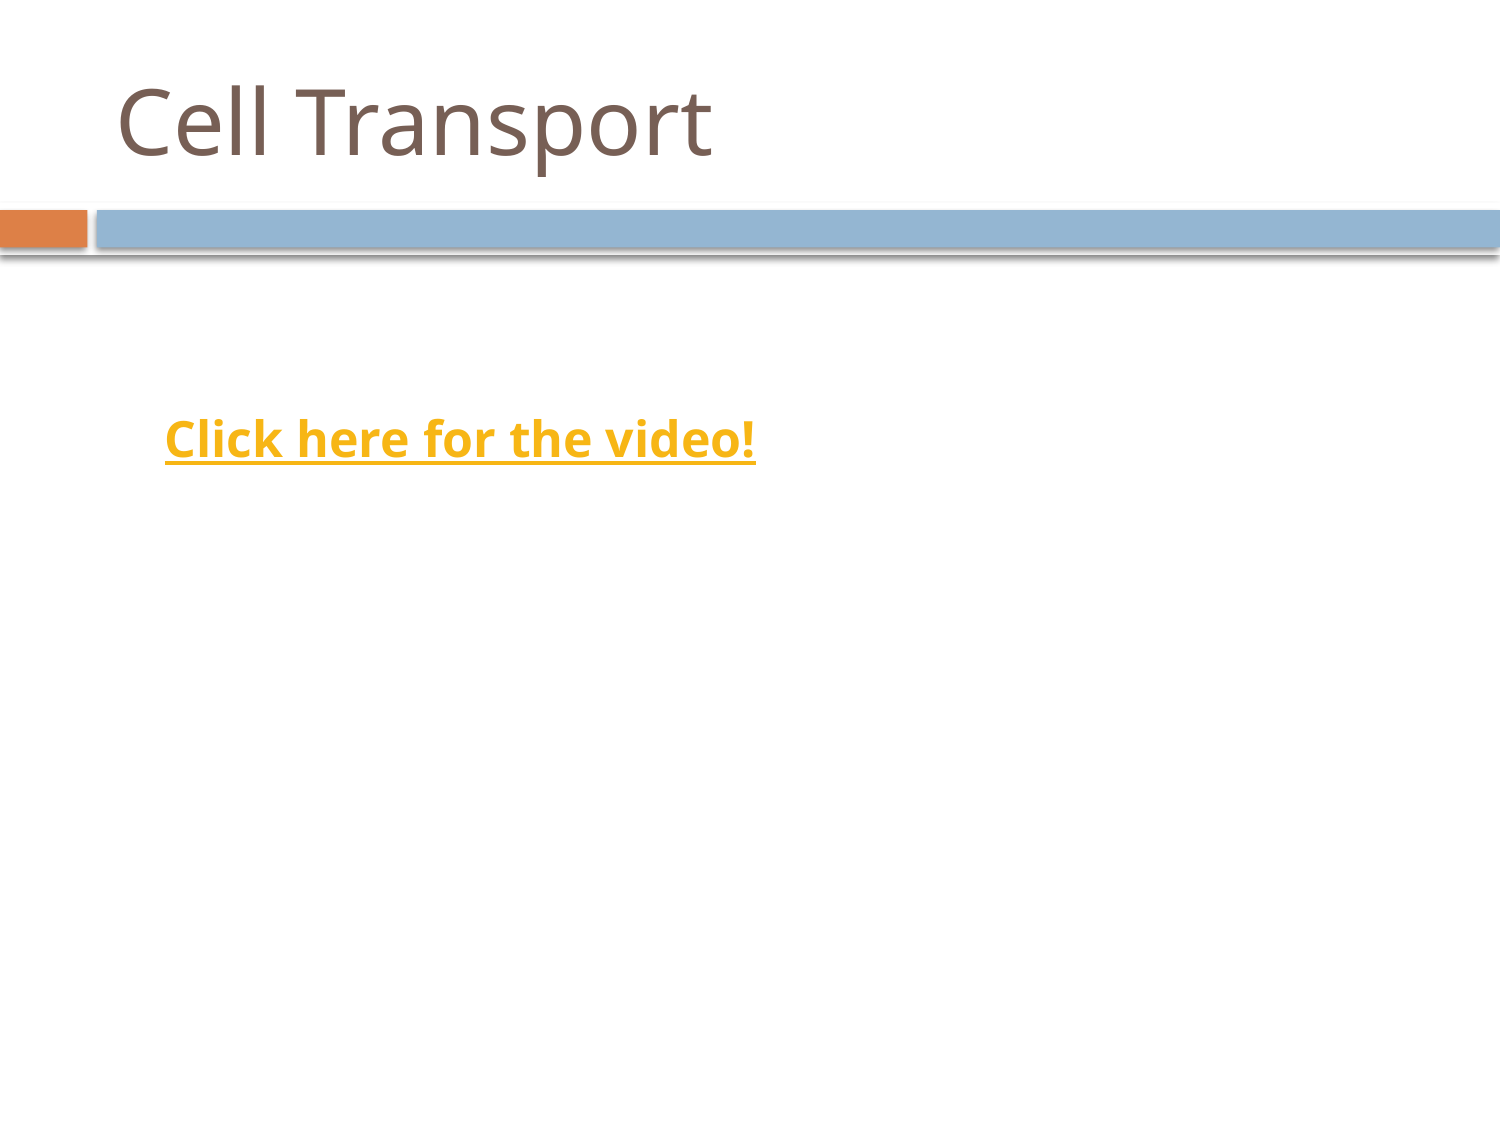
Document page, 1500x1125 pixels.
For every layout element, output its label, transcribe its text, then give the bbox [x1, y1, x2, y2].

title Cell Transport [100, 37, 1438, 200]
text_box Click here for the video! [149, 399, 838, 483]
